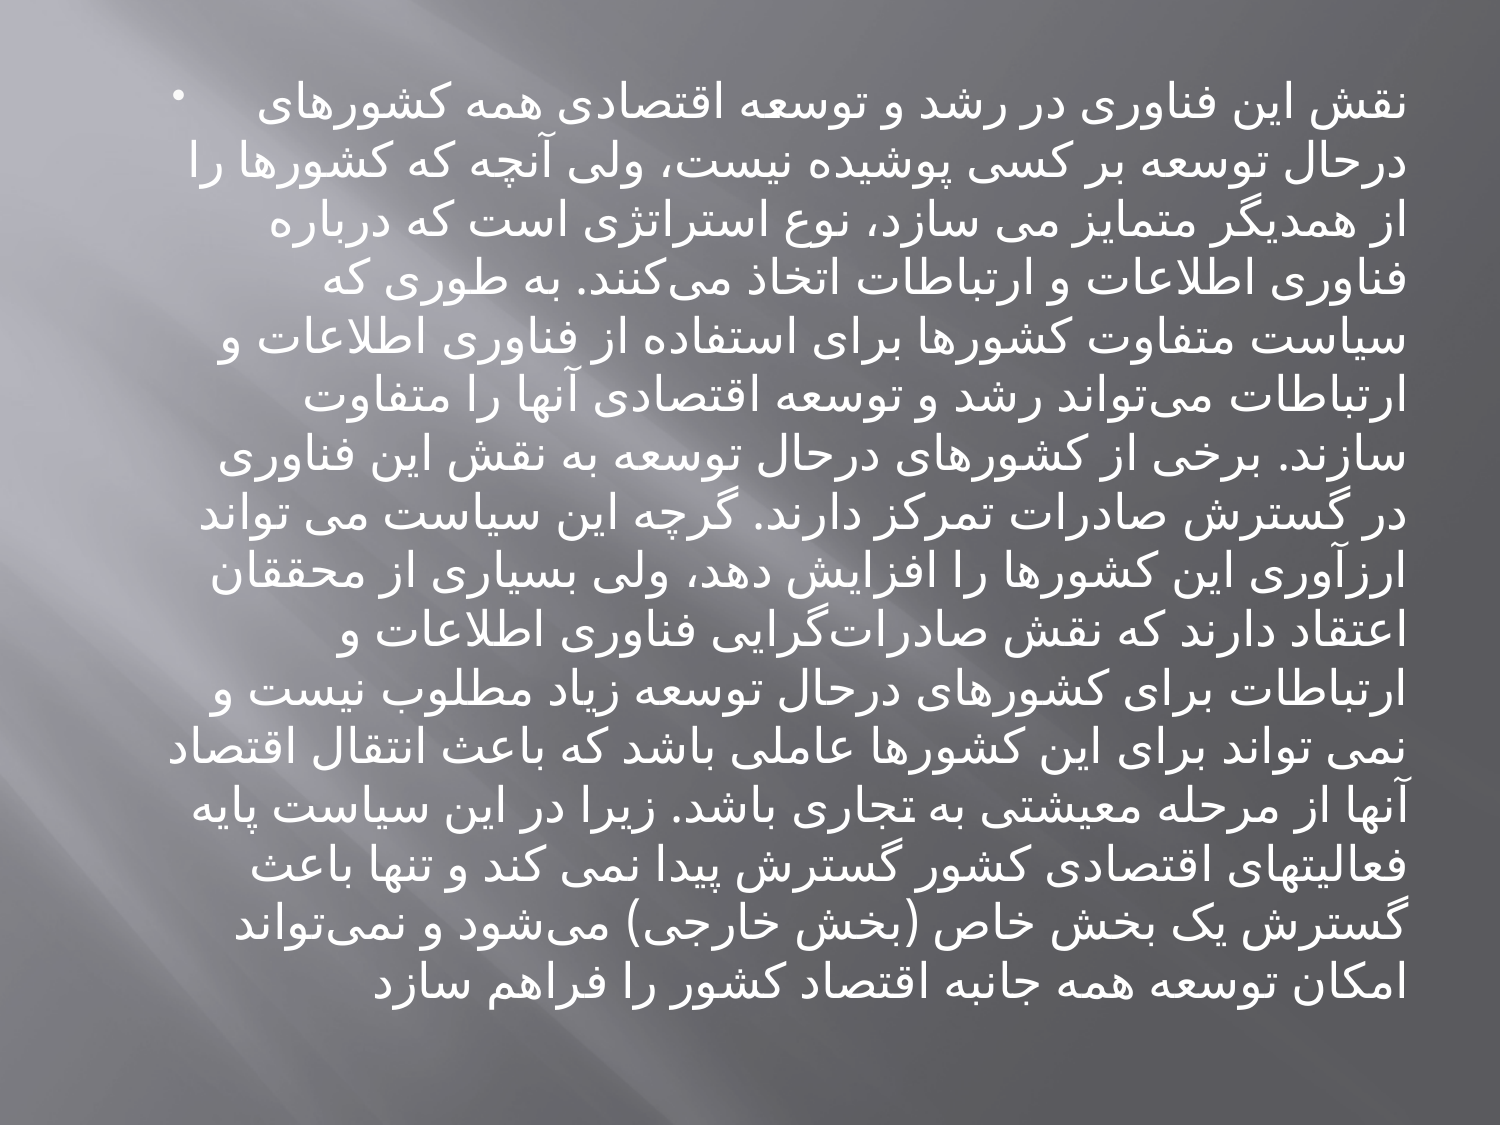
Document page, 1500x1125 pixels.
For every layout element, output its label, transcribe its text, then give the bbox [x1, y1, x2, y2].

list نقش این فناوری در رشد و توسعه اقتصادی همه کشورهای درحال توسعه بر کسی پوشیده نیست، ولی آنچه که کشور‌ها را از همدیگر متمایز می سازد‌، نوع استراتژی است که درباره فناوری اطلاعات و ارتباطات اتخاذ می‌کنند. به طوری که سیاست متفاوت کشورها برای استفاده از فناوری اطلاعات و ارتباطات می‌تواند رشد و توسعه اقتصادی آنها را متفاوت سازند. برخی از کشورهای درحال توسعه به نقش این فناوری در گسترش صادرات تمرکز دارند. گرچه این سیاست می تواند ارزآوری این کشورها را افزایش دهد، ولی بسیاری از محققان اعتقاد دارند که نقش صادرات‌گرایی فناوری اطلاعات و ارتباطات برای کشورهای درحال توسعه زیاد مطلوب نیست و نمی تواند برای این کشورها عاملی باشد که باعث انتقال اقتصاد آنها از مرحله معیشتی به تجاری باشد. زیرا در این سیاست پایه فعالیتهای اقتصادی کشور گسترش پیدا نمی کند و تنها باعث گسترش یک بخش خاص (بخش خارجی) می‌شود و نمی‌تواند امکان توسعه همه جانبه اقتصاد کشور را فراهم سازد [75, 62, 1425, 1035]
